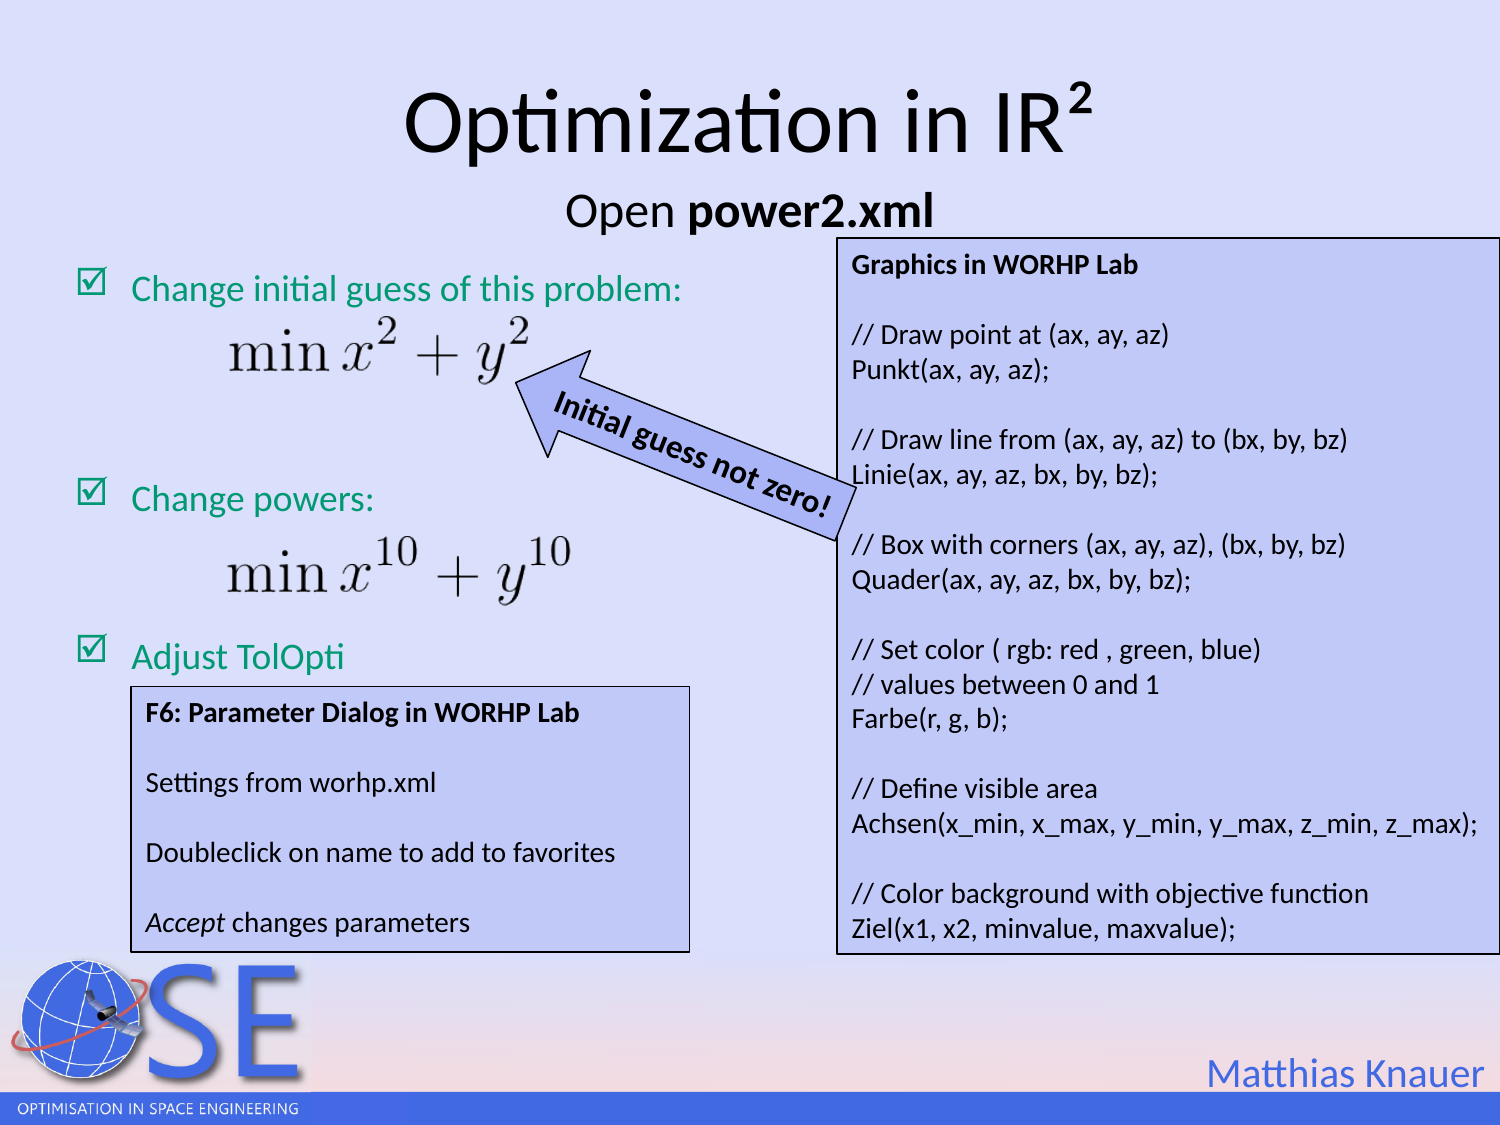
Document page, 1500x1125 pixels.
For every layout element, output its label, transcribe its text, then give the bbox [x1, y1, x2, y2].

text_box Open power2.xml [0, 170, 1500, 245]
text_box Graphics in WORHP Lab // Draw point at (ax, ay, az) Punkt(ax, ay, az); // Draw line from (ax, ay, az) to (bx, by, bz) Linie(ax, ay, az, bx, by, bz); // Box with corners (ax, ay, az), (bx, by, bz) Quader(ax, ay, az, bx, by, bz); // Set color ( rgb: red , green, blue) // values between 0 and 1 Farbe(r, g, b); // Define visible area Achsen(x_min, x_max, y_min, y_max, z_min, z_max); // Color background with objective function Ziel(x1, x2, minvalue, maxvalue); [836, 245, 1500, 954]
picture [229, 316, 528, 385]
text_box Change initial guess of this problem: Change powers: Adjust TolOpti [59, 256, 782, 675]
title Optimization in IR² [49, 9, 1451, 170]
picture [227, 536, 571, 606]
text_box Initial guess not zero! [520, 350, 857, 541]
picture [0, 947, 1500, 1125]
text_box F6: Parameter Dialog in WORHP Lab Settings from worhp.xml Doubleclick on name to add to favorites Accept changes parameters [130, 686, 690, 952]
